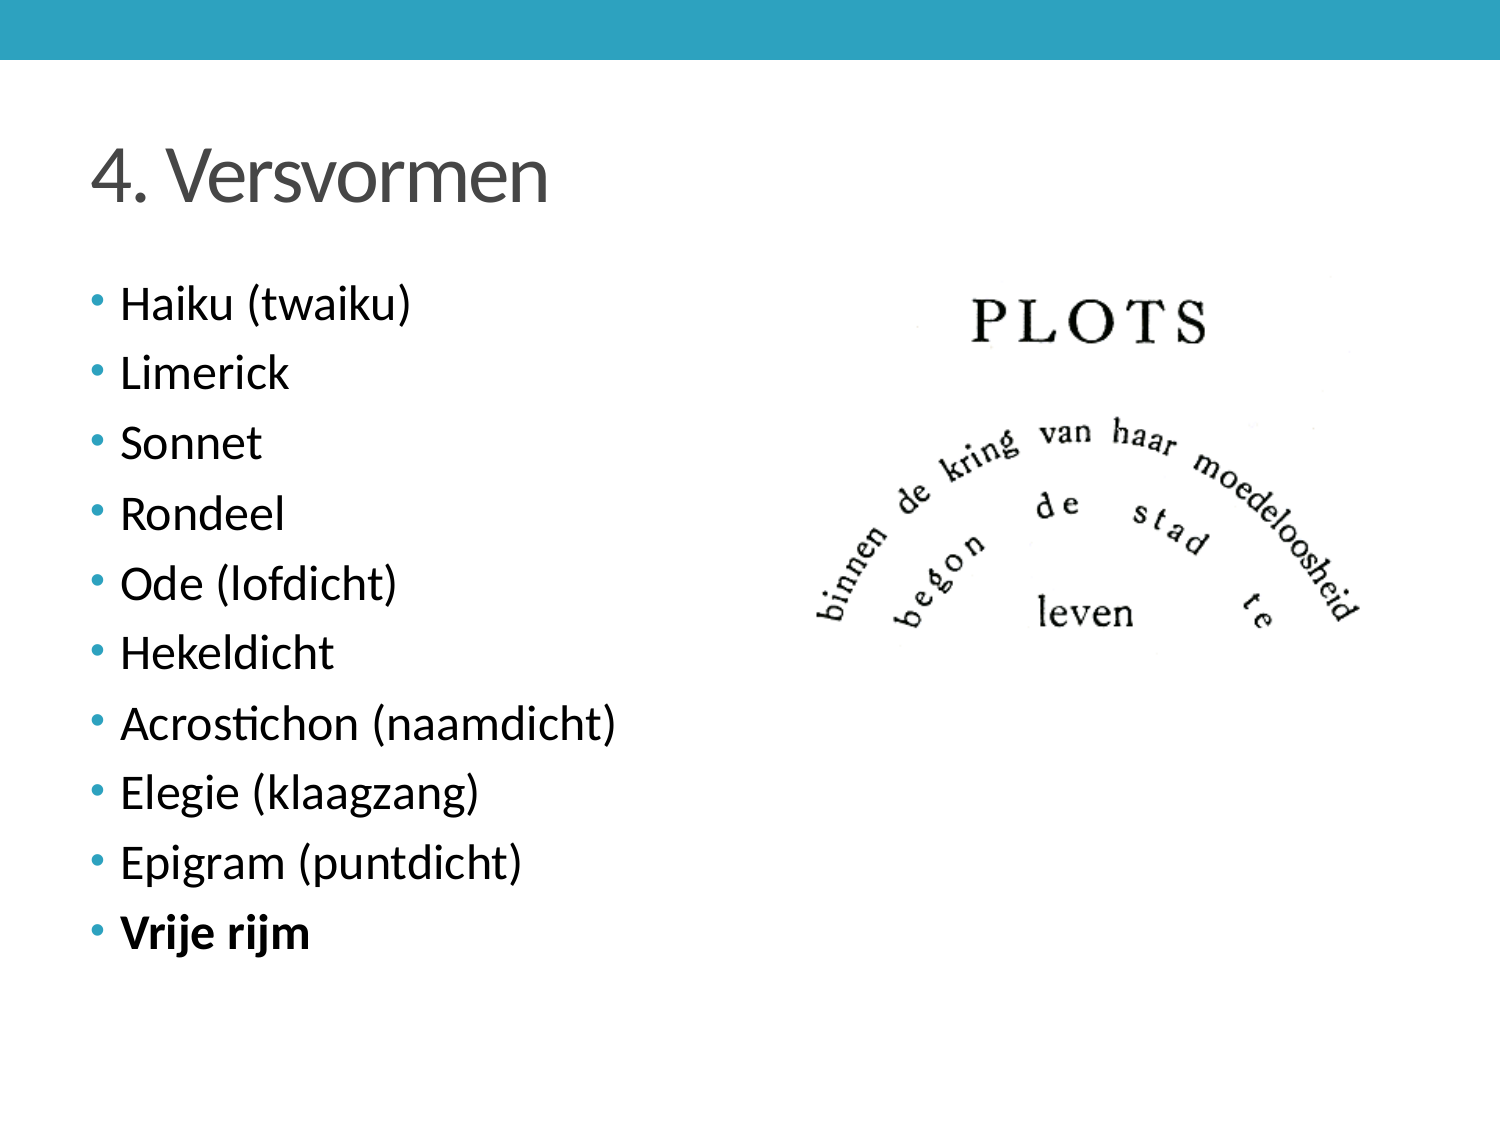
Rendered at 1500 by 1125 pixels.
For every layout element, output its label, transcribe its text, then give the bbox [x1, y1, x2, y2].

list Haiku (twaiku) Limerick Sonnet Rondeel Ode (lofdicht) Hekeldicht Acrostichon (naamdicht) Elegie (klaagzang) Epigram (puntdicht) Vrije rijm [75, 262, 1425, 1063]
title 4. Versvormen [75, 87, 1425, 250]
picture [773, 266, 1399, 662]
